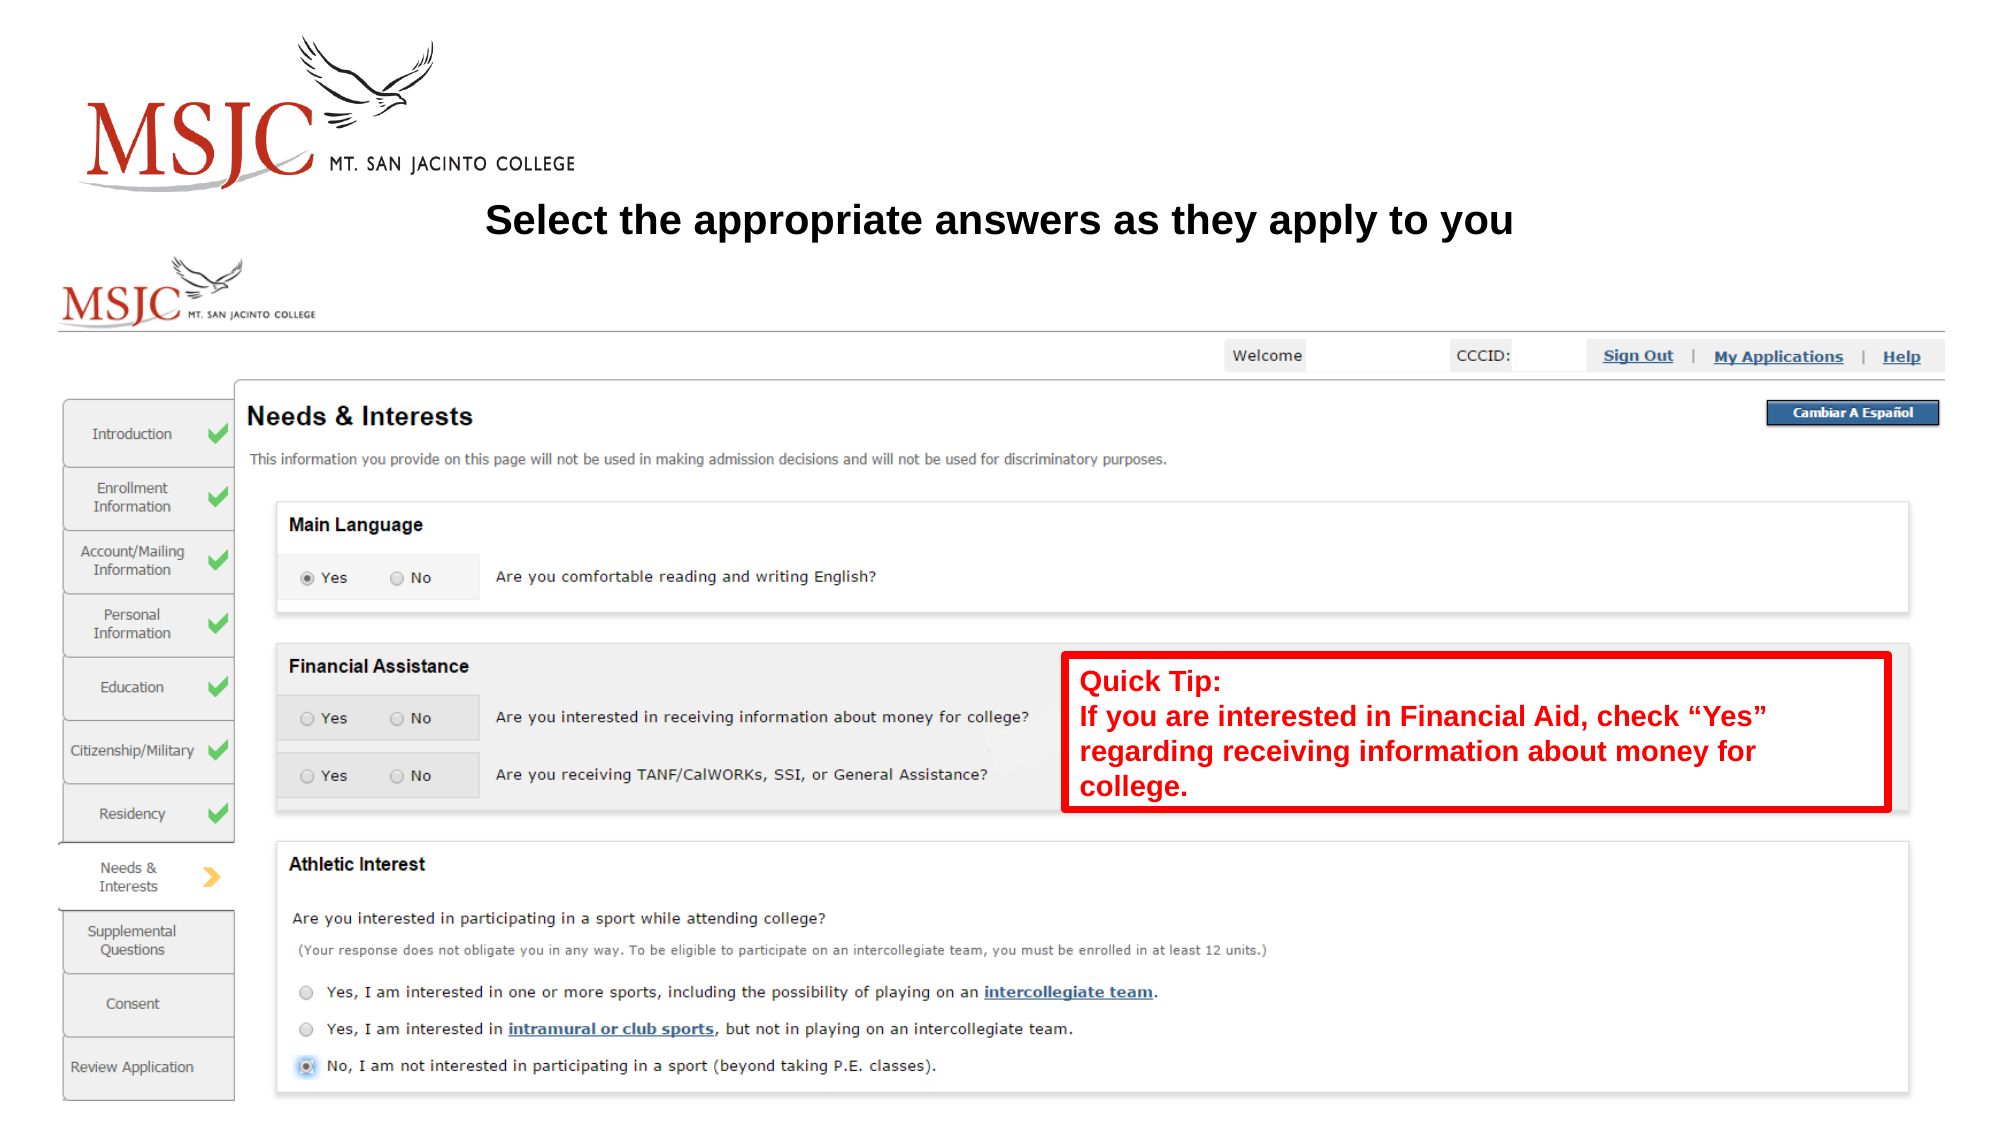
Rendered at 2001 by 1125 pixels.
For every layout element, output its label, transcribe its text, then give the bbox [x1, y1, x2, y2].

title Select the appropriate answers as they apply to you [137, 174, 1863, 255]
picture [77, 35, 576, 192]
picture [58, 255, 1945, 1101]
